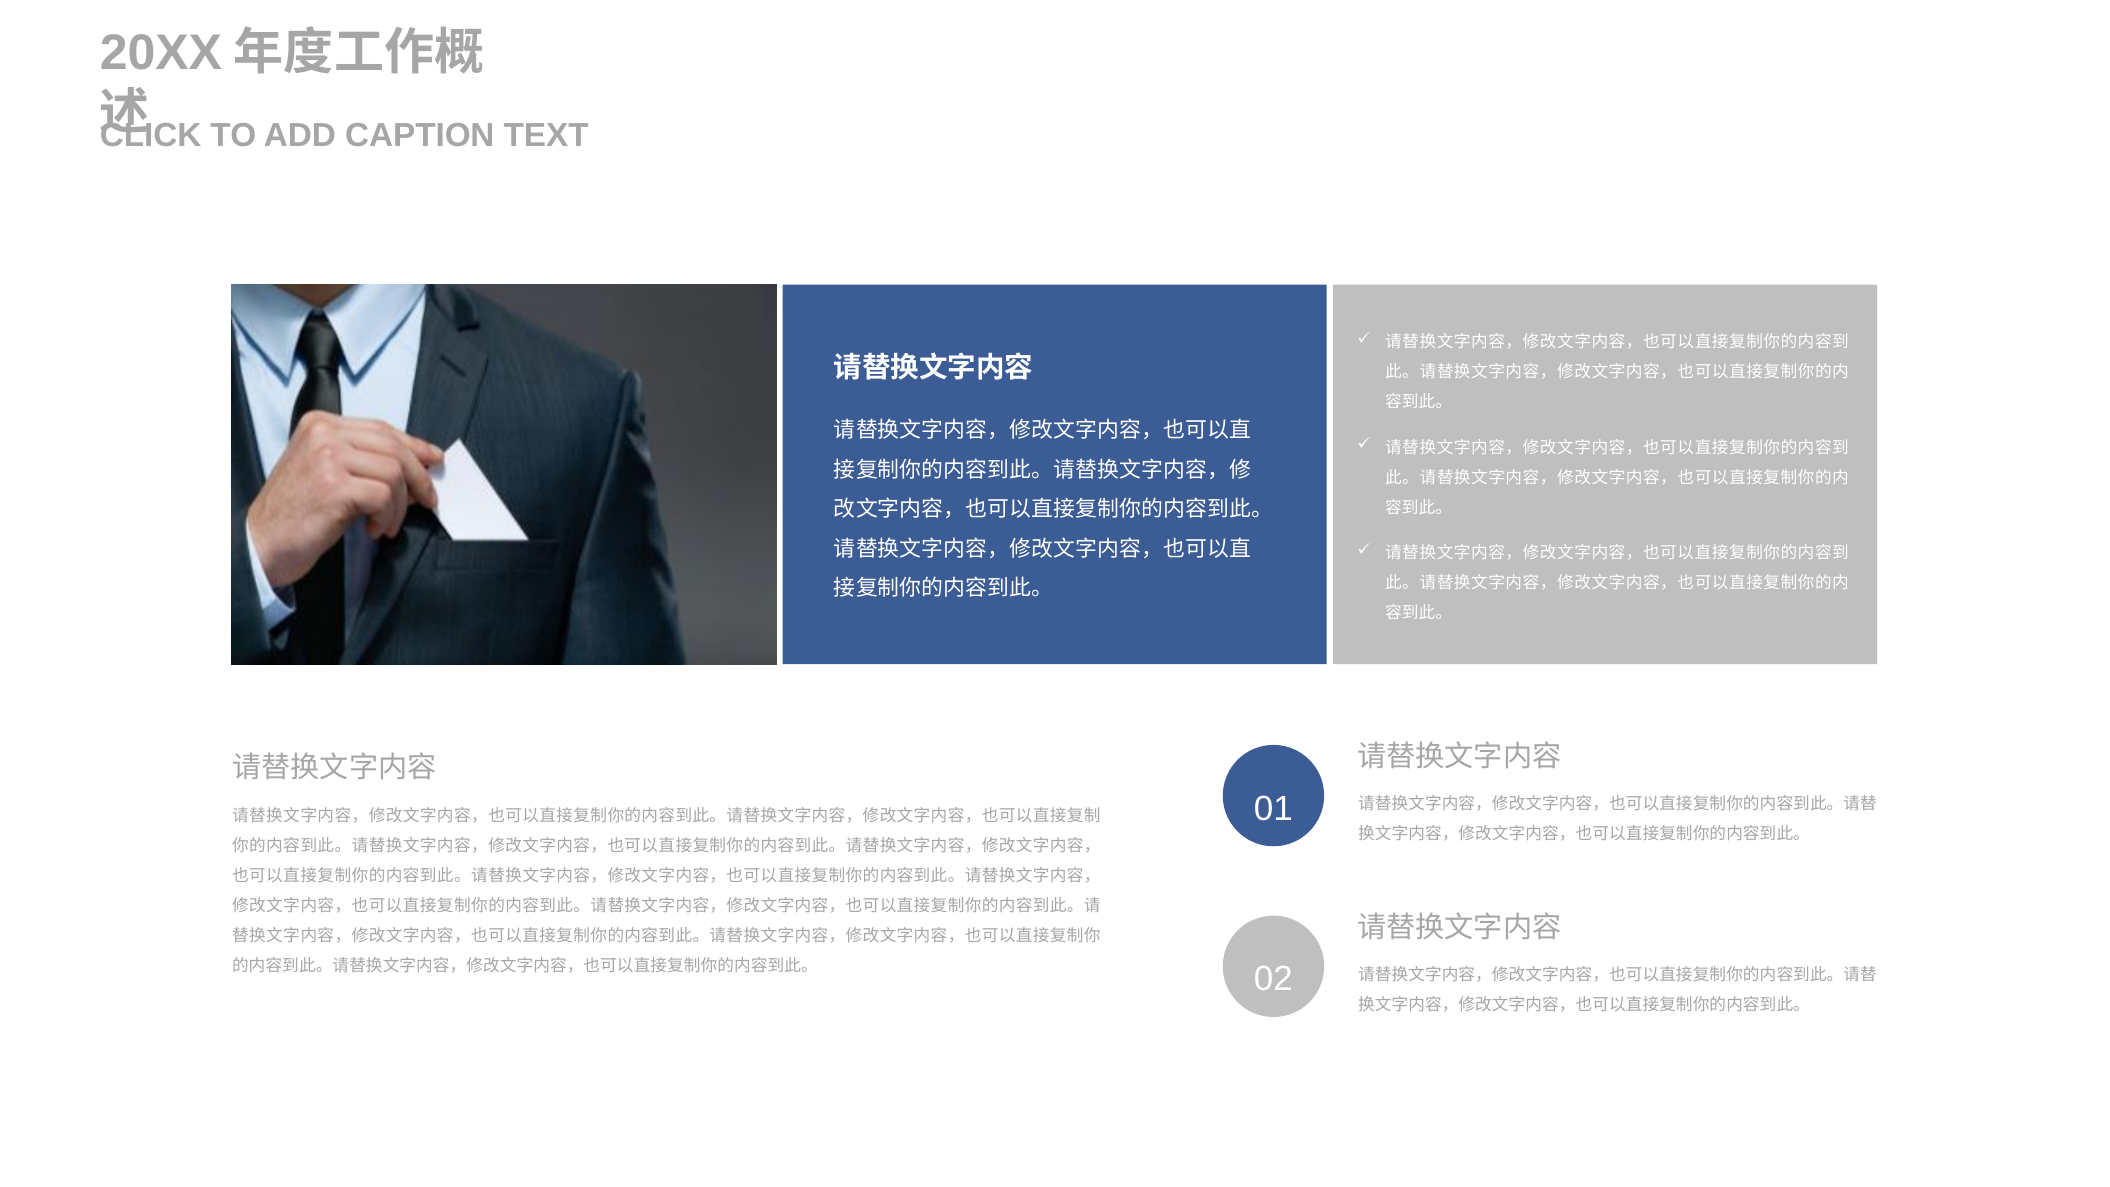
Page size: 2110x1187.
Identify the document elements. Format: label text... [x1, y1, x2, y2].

text_box [782, 284, 1328, 665]
text_box 02 [1221, 914, 1326, 1019]
text_box 请替换文字内容，修改文字内容，也可以直接复制你的内容到此。请替换文字内容，修改文字内容，也可以直接复制你的内容到此。 [1358, 953, 1878, 1014]
text_box 请替换文字内容，修改文字内容，也可以直接复制你的内容到此。请替换文字内容，修改文字内容，也可以直接复制你的内容到此。 [1358, 783, 1878, 844]
text_box CLICK TO ADD CAPTION TEXT [99, 113, 629, 154]
text_box 请替换文字内容，修改文字内容，也可以直接复制你的内容到此。请替换文字内容，修改文字内容，也可以直接复制你的内容到此。 请替换文字内容，修改文字内容，也可以直接复制你的内容到此。请替换文字内容，修改文字内容，也可以直接复制你的内容到此。 请替换文字内容，修改文字内容，也可以直接复制你的内容到此。请替换文字内容，修改文字内容，也可以直接复制你的内容到此。 [1357, 321, 1850, 623]
text_box 请替换文字内容 [1357, 737, 1762, 773]
text_box 请替换文字内容 [1357, 907, 1762, 943]
picture [231, 284, 777, 665]
text_box 请替换文字内容，修改文字内容，也可以直接复制你的内容到此。请替换文字内容，修改文字内容，也可以直接复制你的内容到此。请替换文字内容，修改文字内容，也可以直接复制你的内容到此。请替换文字内容，修改文字内容，也可以直接复制你的内容到此。请替换文字内容，修改文字内容，也可以直接复制你的内容到此。请替换文字内容，修改文字内容，也可以直接复制你的内容到此。请替换文字内容，修改文字内容，也可以直接复制你的内容到此。请替换文字内容，修改文字内容，也可以直接复制你的内容到此。请替换文字内容，修改文字内容，也可以直接复制你的内容到此。请替换文字内容，修改文字内容，也可以直接复制你的内容到此。 [232, 795, 1102, 975]
text_box 请替换文字内容 [232, 730, 1007, 784]
text_box 01 [1221, 743, 1326, 848]
text_box [1332, 284, 1878, 665]
text_box 请替换文字内容，修改文字内容，也可以直接复制你的内容到此。请替换文字内容，修改文字内容，也可以直接复制你的内容到此。请替换文字内容，修改文字内容，也可以直接复制你的内容到此。 [833, 402, 1274, 601]
text_box 请替换文字内容 [833, 349, 1274, 384]
text_box 20XX年度工作概述 [99, 19, 534, 113]
